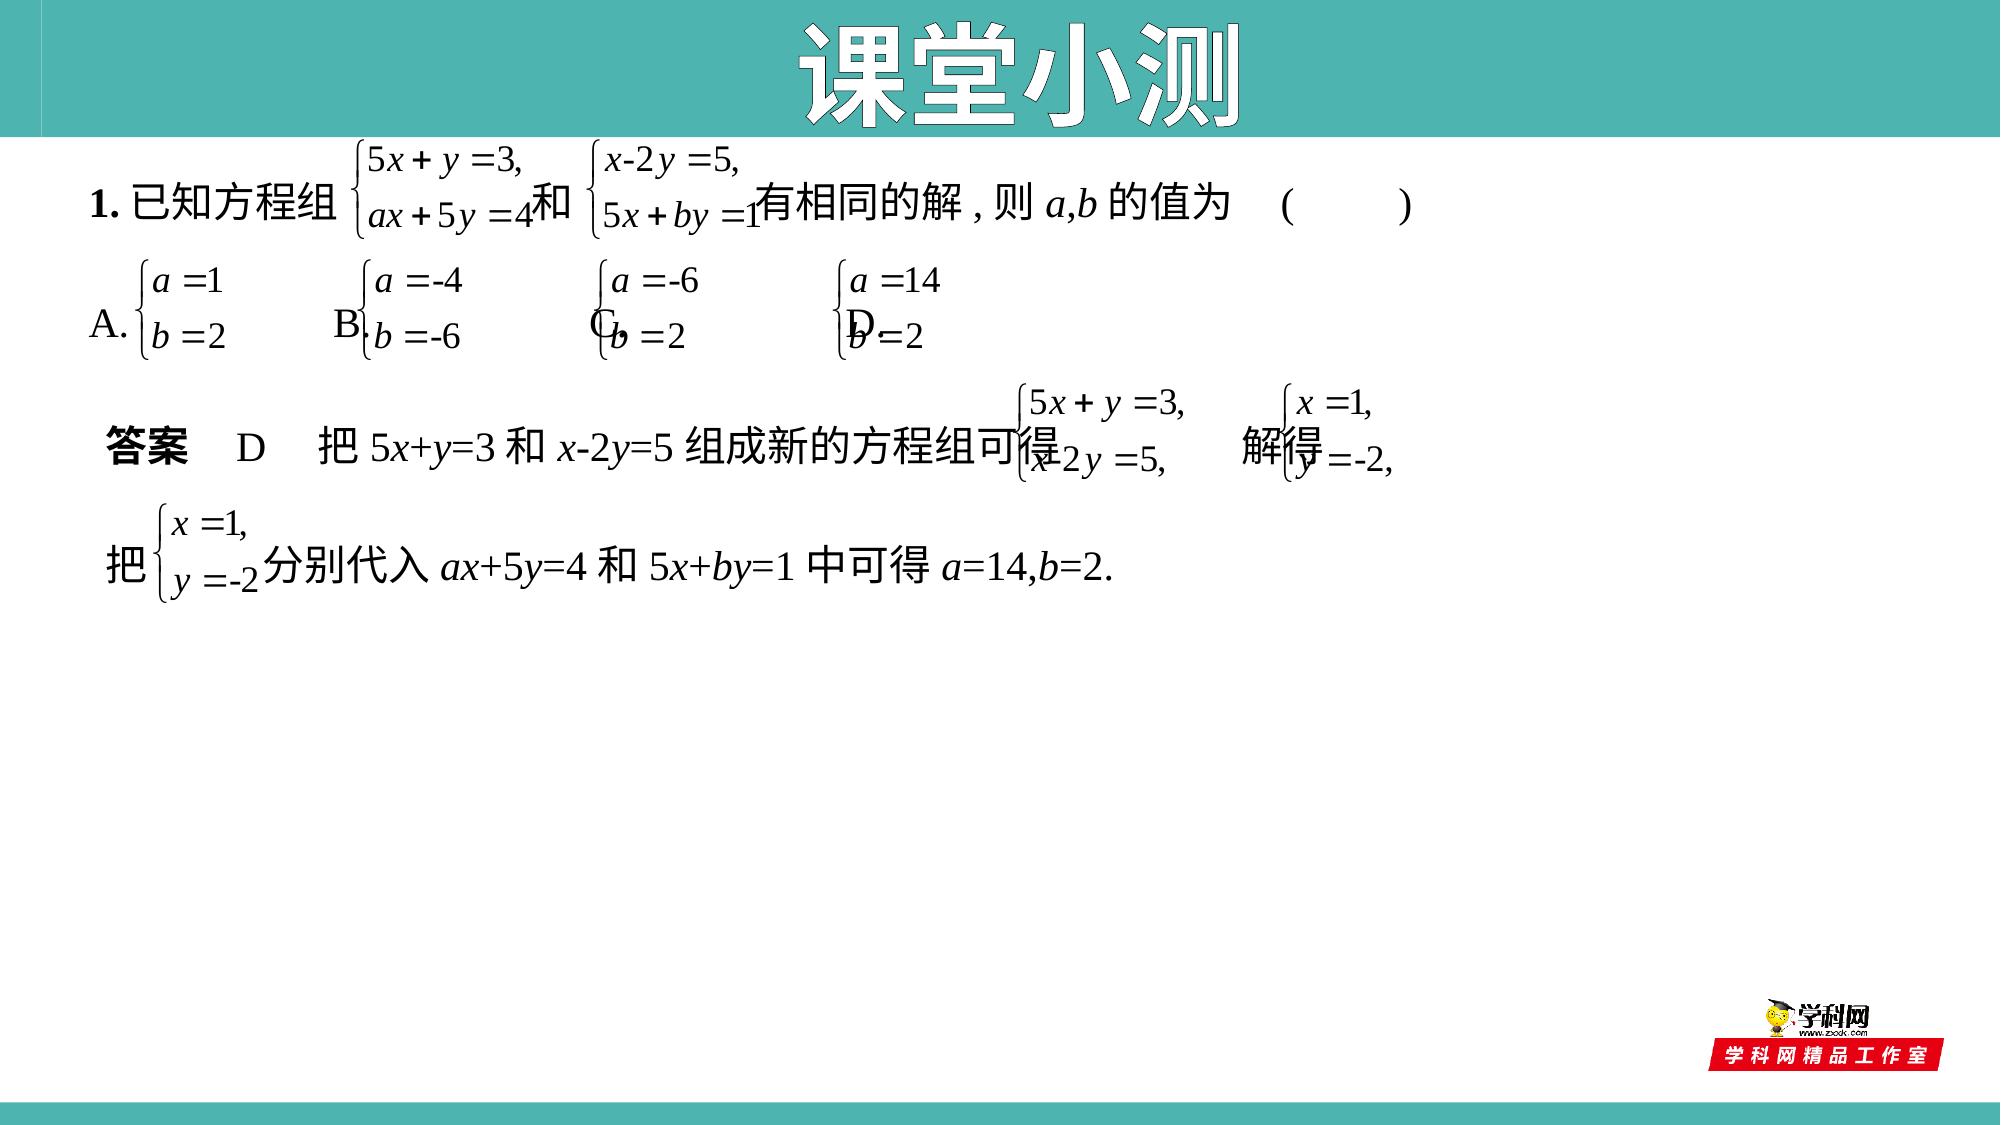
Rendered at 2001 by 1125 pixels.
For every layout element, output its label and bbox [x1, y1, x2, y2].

picture [1766, 999, 1869, 1037]
text_box [88, 117, 1478, 366]
text_box [105, 361, 1495, 609]
picture [1708, 1038, 1944, 1071]
text_box [0, 1100, 2000, 1125]
text_box [0, 0, 2000, 138]
